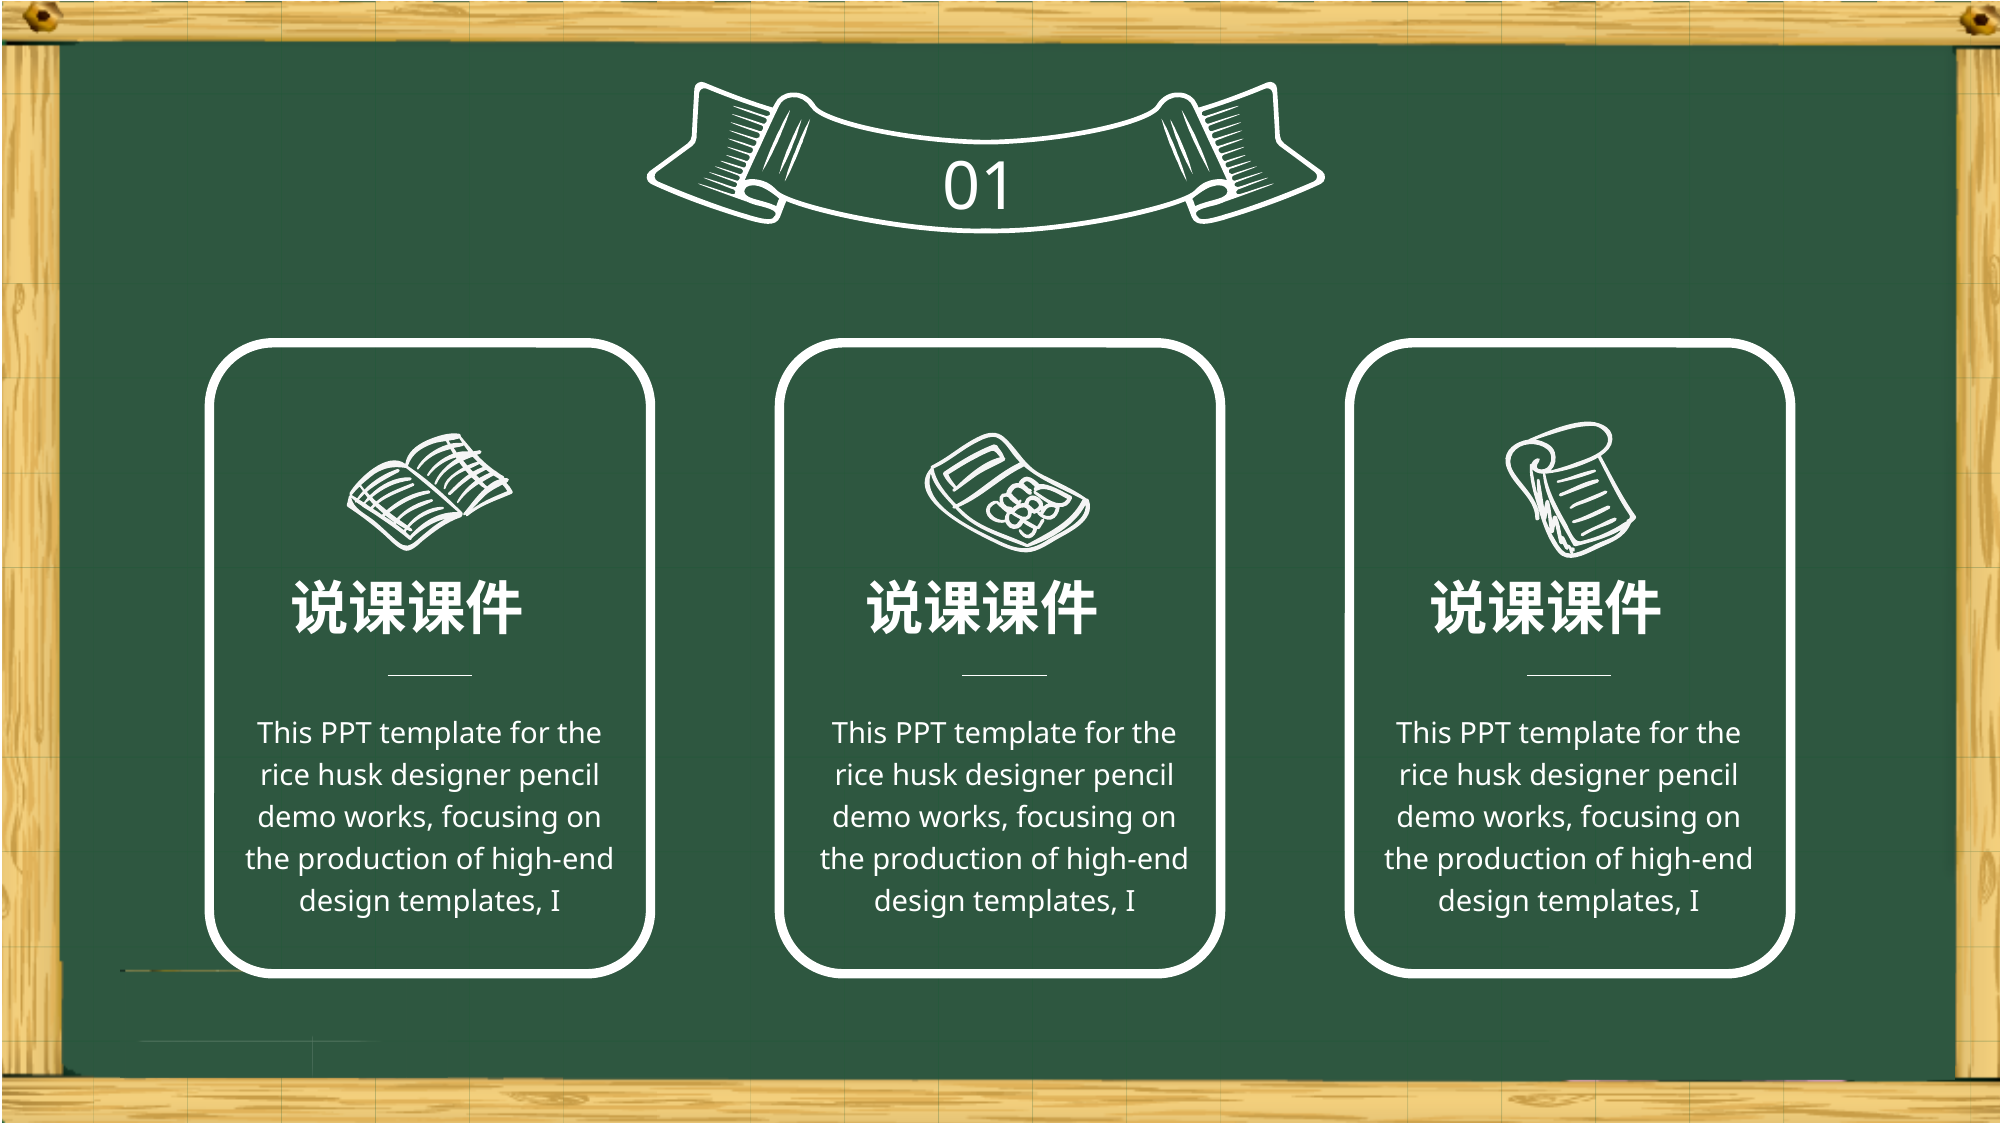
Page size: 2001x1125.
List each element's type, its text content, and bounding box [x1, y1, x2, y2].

text_box [208, 341, 652, 975]
text_box This PPT template for the rice husk designer pencil demo works, focusing on the production of high-end design templates, I [229, 699, 630, 925]
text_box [904, 431, 1096, 554]
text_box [1503, 420, 1637, 564]
text_box 说课课件 [1415, 563, 1723, 649]
text_box [346, 433, 513, 551]
text_box This PPT template for the rice husk designer pencil demo works, focusing on the production of high-end design templates, I [1369, 699, 1769, 925]
text_box [778, 341, 1222, 975]
text_box 说课课件 [850, 563, 1159, 649]
text_box This PPT template for the rice husk designer pencil demo works, focusing on the production of high-end design templates, I [804, 699, 1205, 925]
picture [0, 0, 2000, 1123]
text_box [1348, 341, 1792, 975]
text_box 说课课件 [275, 563, 584, 649]
